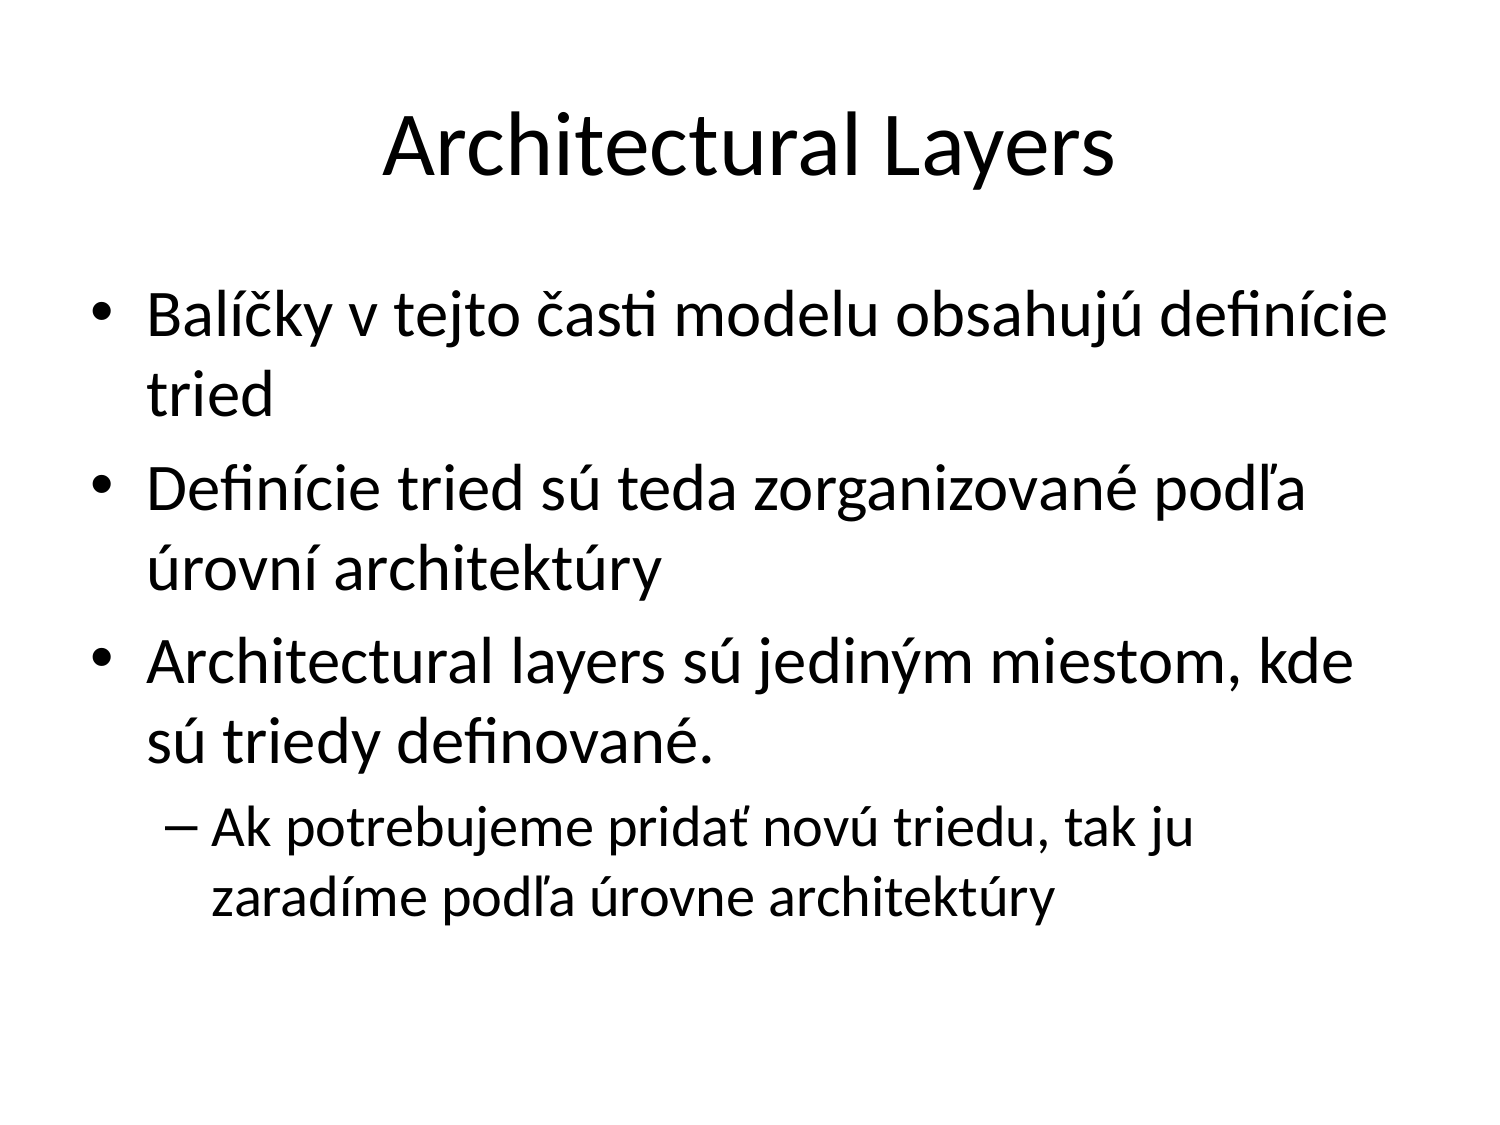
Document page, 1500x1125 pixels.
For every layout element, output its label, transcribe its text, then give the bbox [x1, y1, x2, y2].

title Architectural Layers [75, 45, 1425, 233]
list Balíčky v tejto časti modelu obsahujú definície tried Definície tried sú teda zorganizované podľa úrovní architektúry Architectural layers sú jediným miestom, kde sú triedy definované. Ak potrebujeme pridať novú triedu, tak ju zaradíme podľa úrovne architektúry [75, 262, 1425, 1005]
